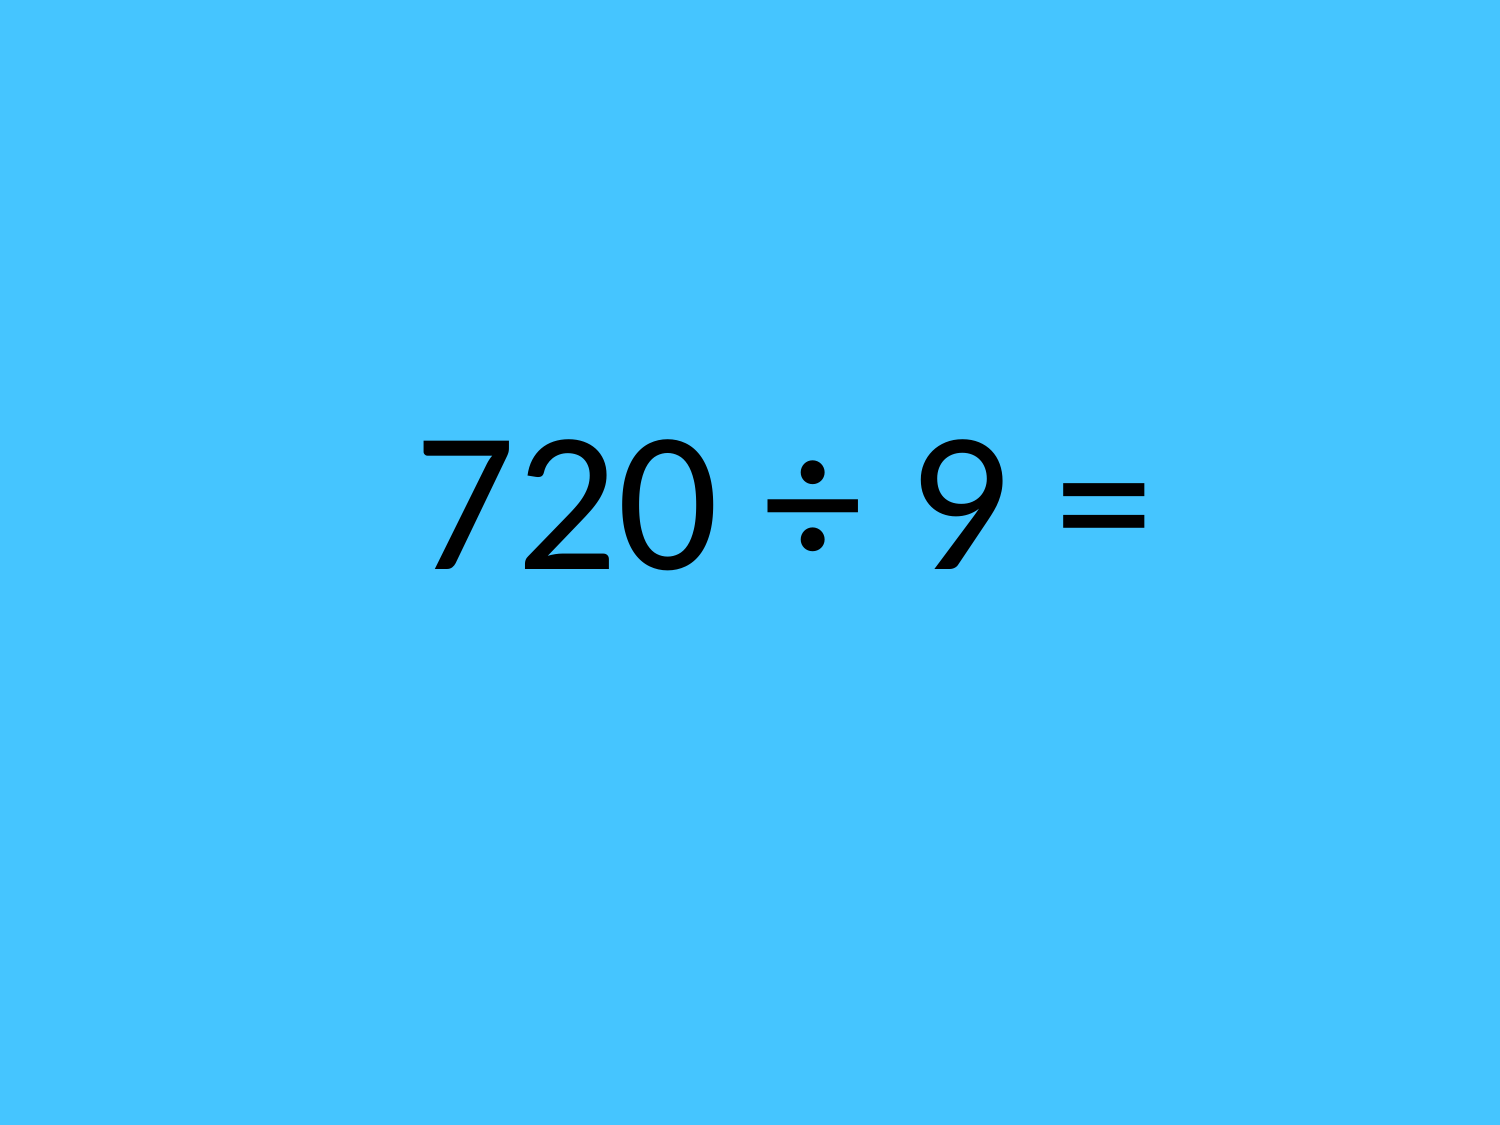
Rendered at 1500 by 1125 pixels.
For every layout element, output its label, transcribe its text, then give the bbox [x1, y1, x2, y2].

text_box 720 ÷ 9 = [399, 362, 1275, 618]
